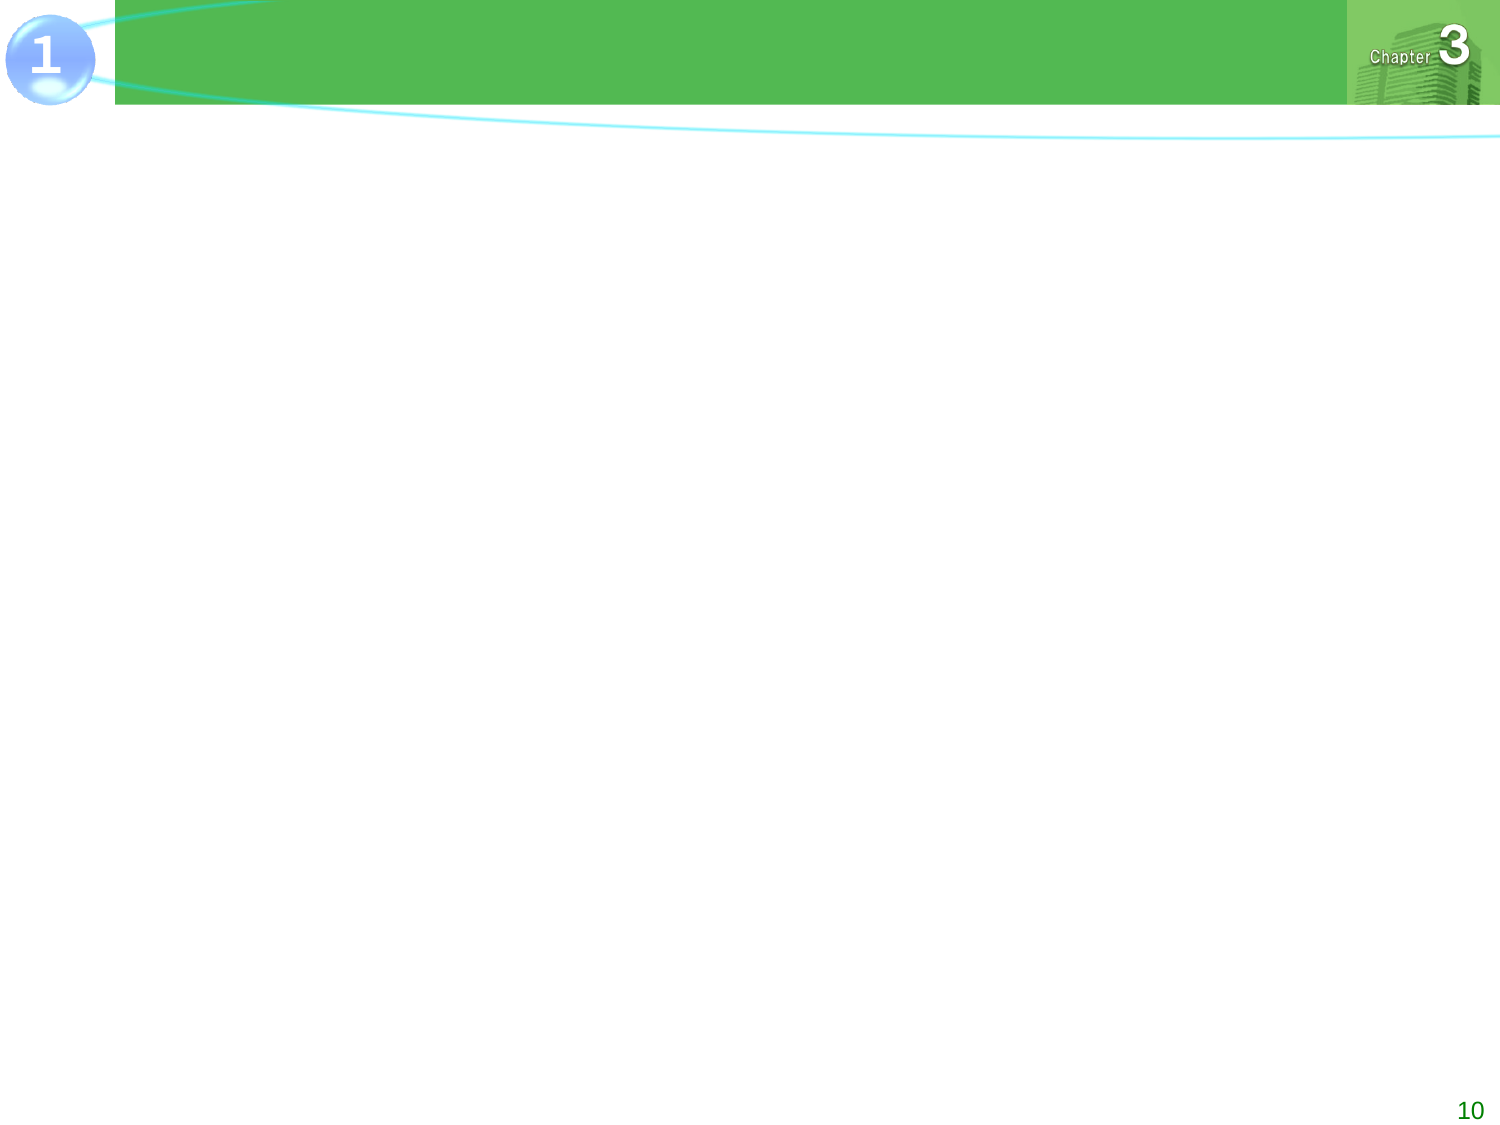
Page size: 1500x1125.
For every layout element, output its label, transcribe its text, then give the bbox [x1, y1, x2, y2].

slide_number 9 [1340, 1086, 1500, 1125]
picture [3, 1, 1500, 142]
picture [1355, 15, 1490, 91]
text_box １ [6, 16, 86, 91]
